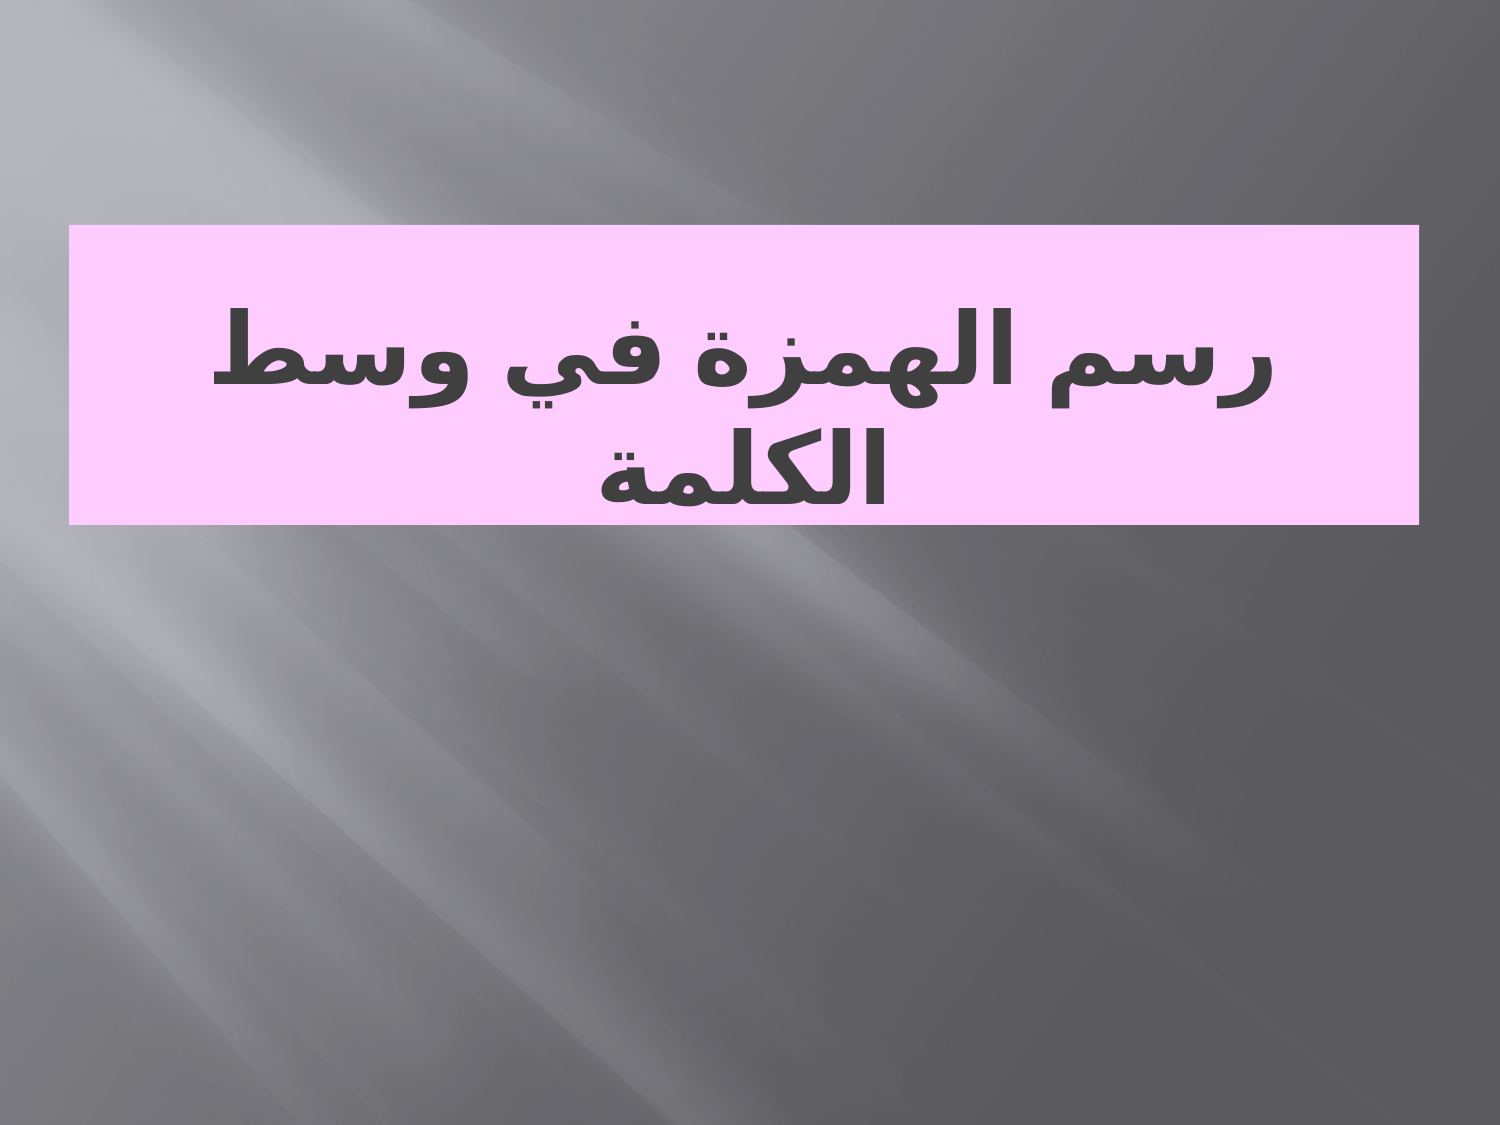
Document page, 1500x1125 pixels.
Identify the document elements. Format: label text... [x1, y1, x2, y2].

title رسم الهمزة في وسط الكلمة [69, 224, 1420, 525]
